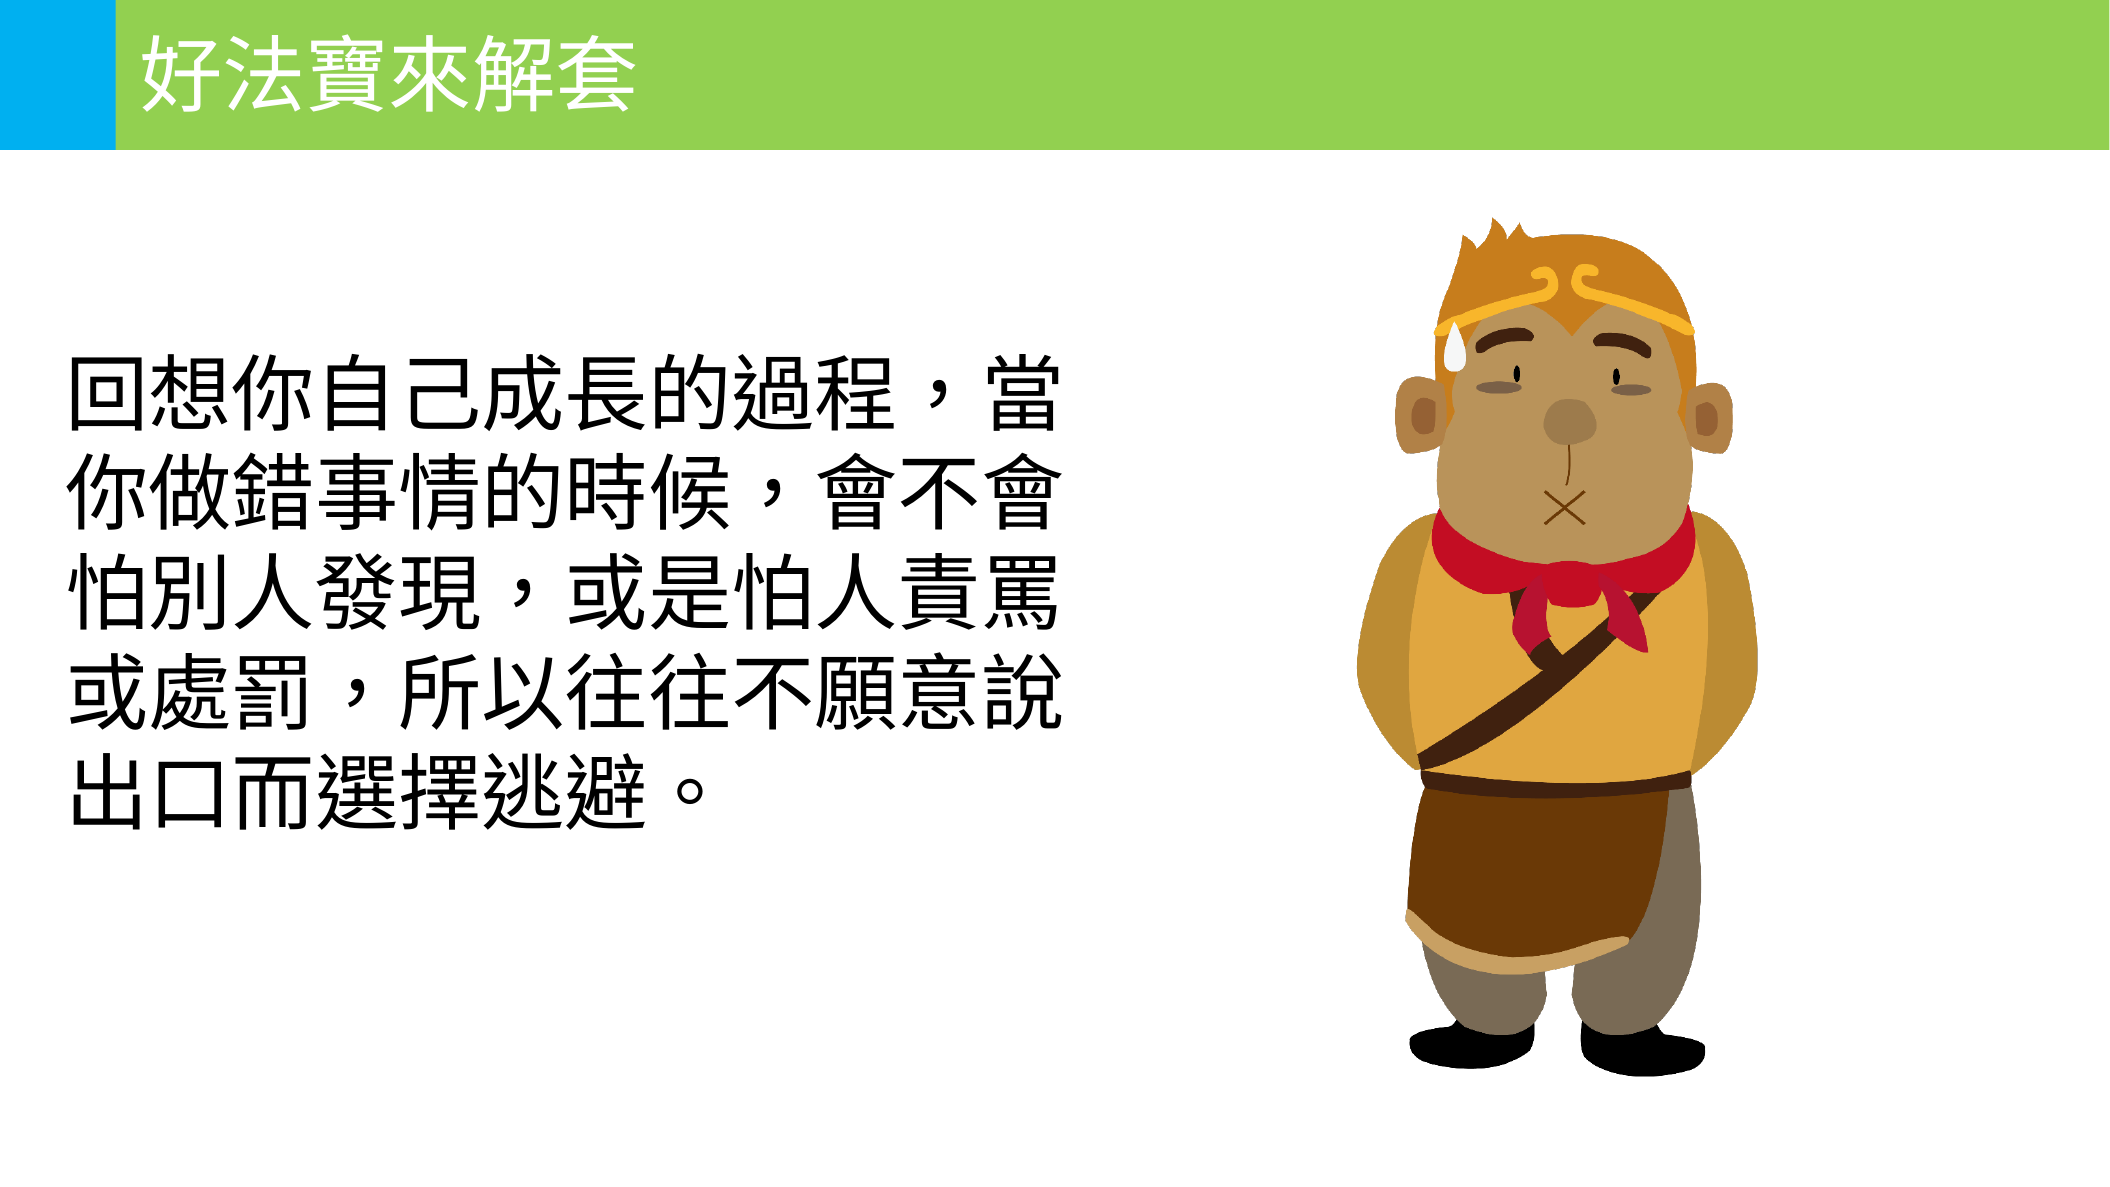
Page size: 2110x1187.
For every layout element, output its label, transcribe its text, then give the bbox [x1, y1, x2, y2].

text_box 回想你自己成長的過程，當你做錯事情的時候，會不會怕別人發現，或是怕人責罵或處罰，所以往往不願意說出口而選擇逃避。 [50, 333, 1106, 848]
picture [1137, 72, 1977, 1187]
text_box 好法寶來解套 [124, 14, 654, 130]
